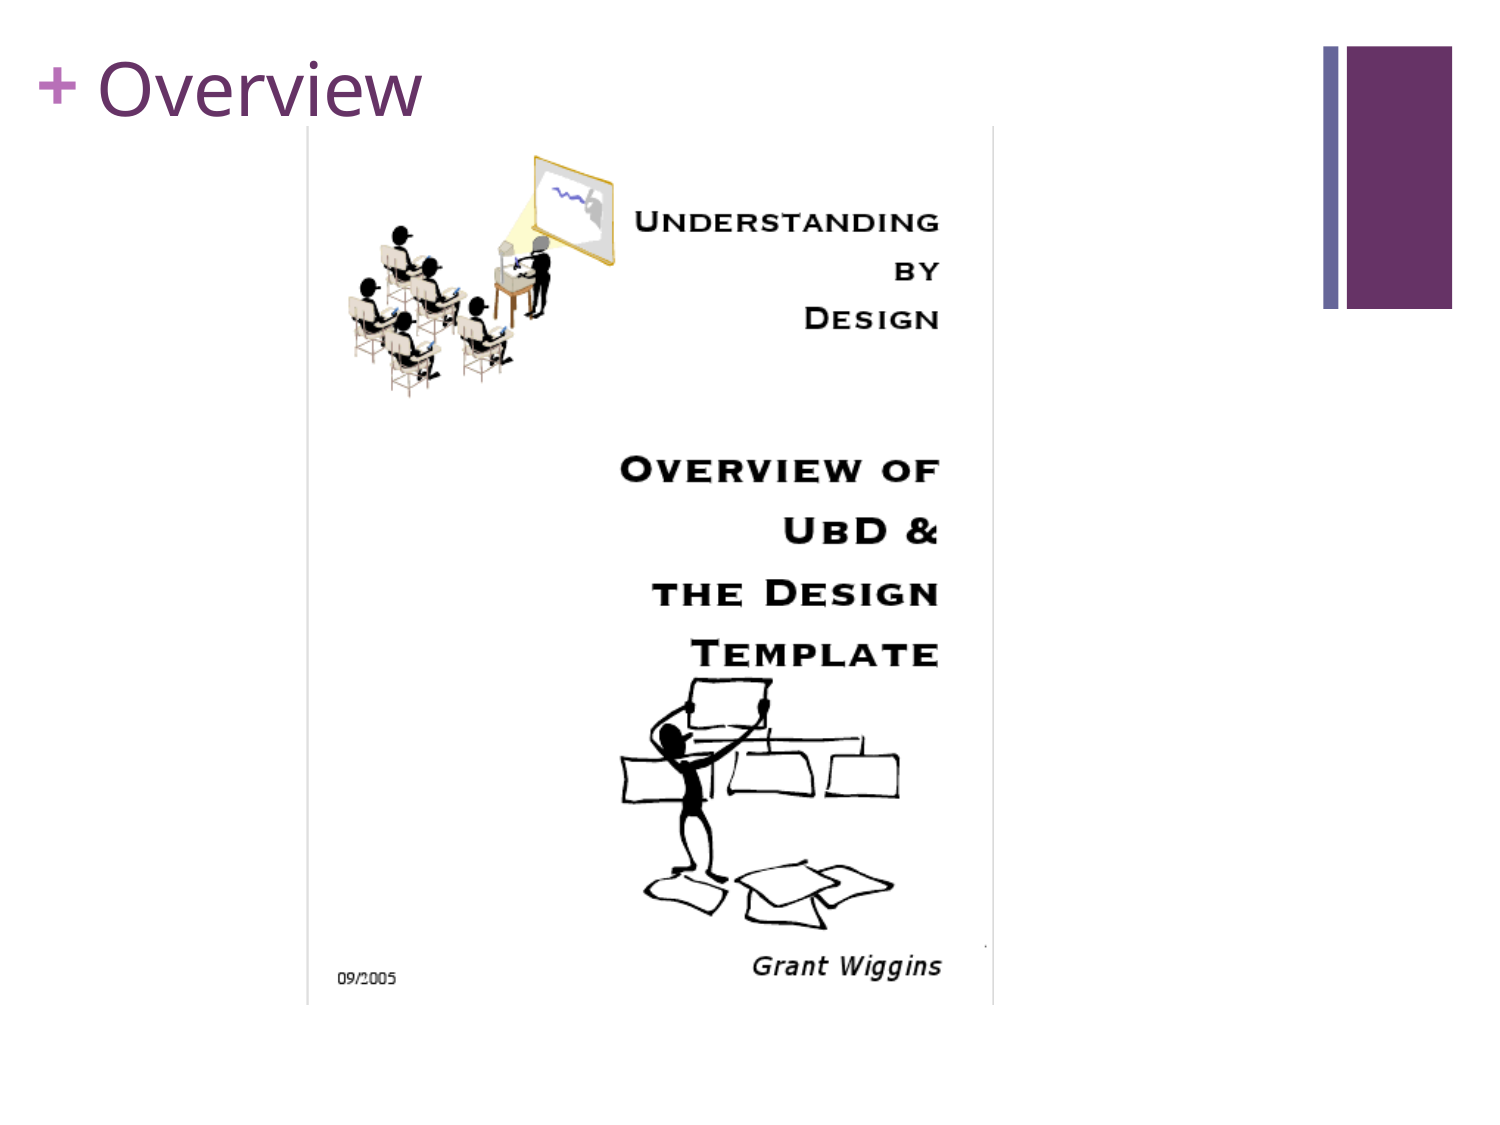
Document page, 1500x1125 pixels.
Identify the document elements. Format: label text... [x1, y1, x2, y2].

title Overview [81, 34, 1322, 122]
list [0, 126, 1451, 1006]
